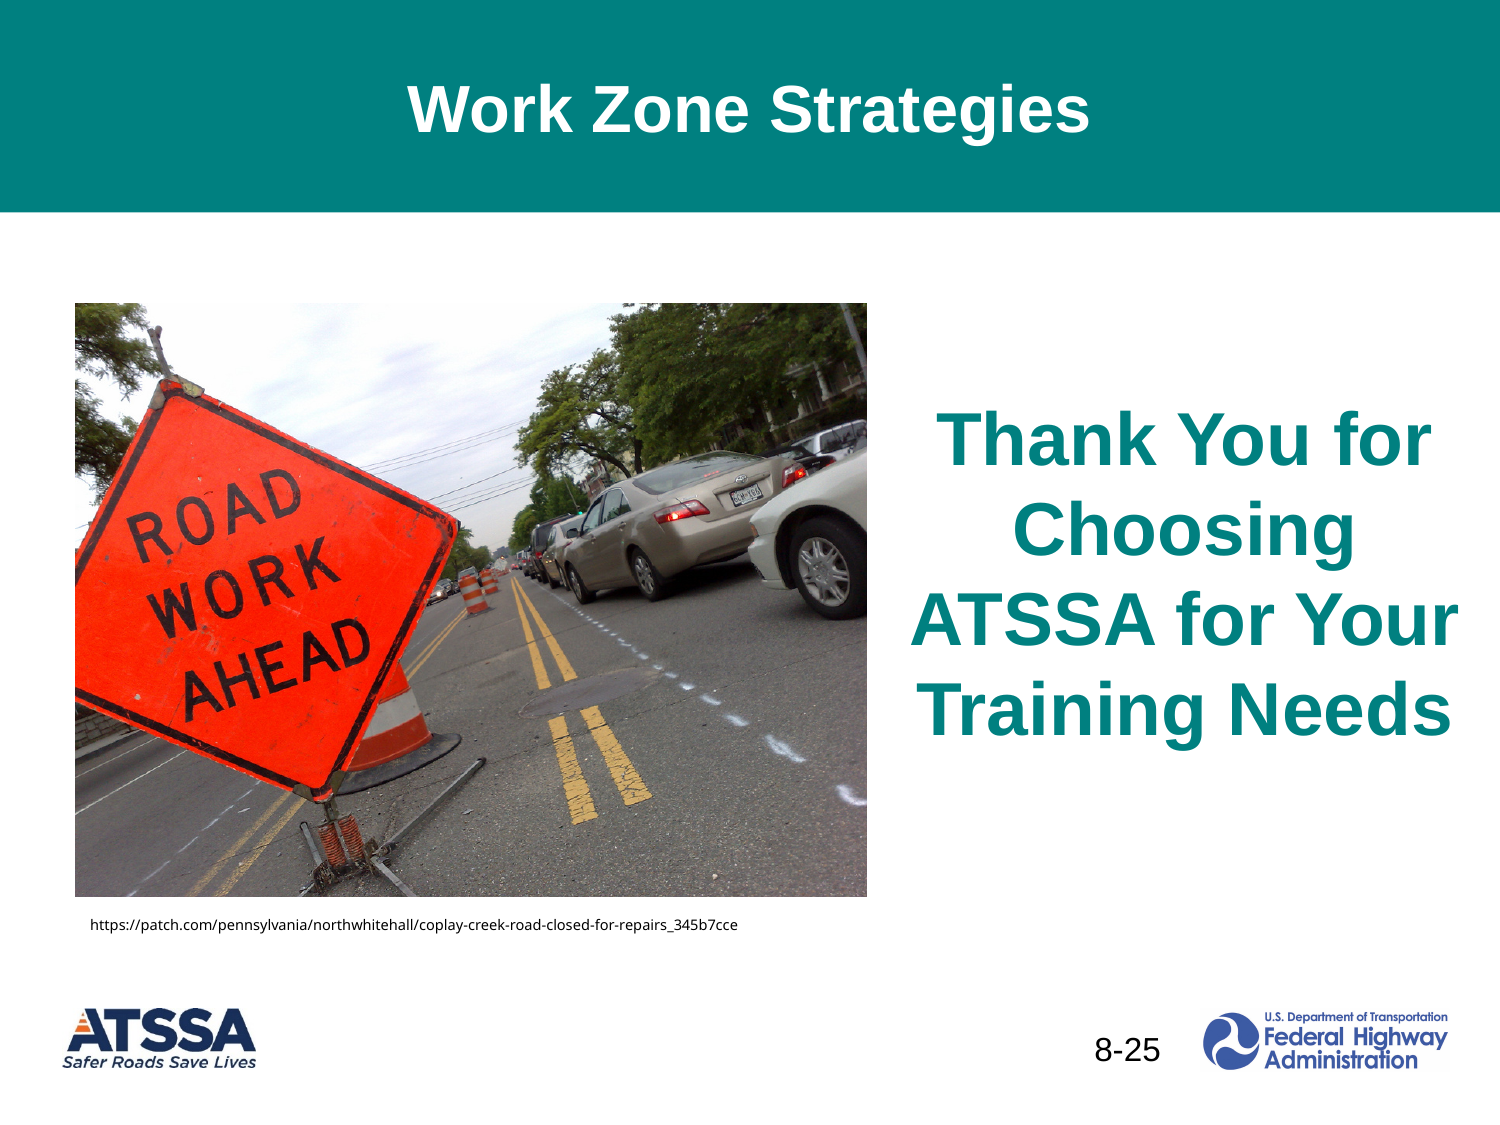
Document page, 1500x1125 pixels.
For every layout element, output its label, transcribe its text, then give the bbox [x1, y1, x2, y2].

text_box Work Zone Strategies [0, 0, 1500, 213]
picture [62, 1008, 256, 1068]
picture [1200, 1008, 1450, 1072]
picture [75, 302, 868, 897]
title Thank You for Choosing ATSSA for Your Training Needs [884, 384, 1486, 847]
text_box https://patch.com/pennsylvania/northwhitehall/coplay-creek-road-closed-for-repairs_345b7cce [75, 908, 938, 941]
